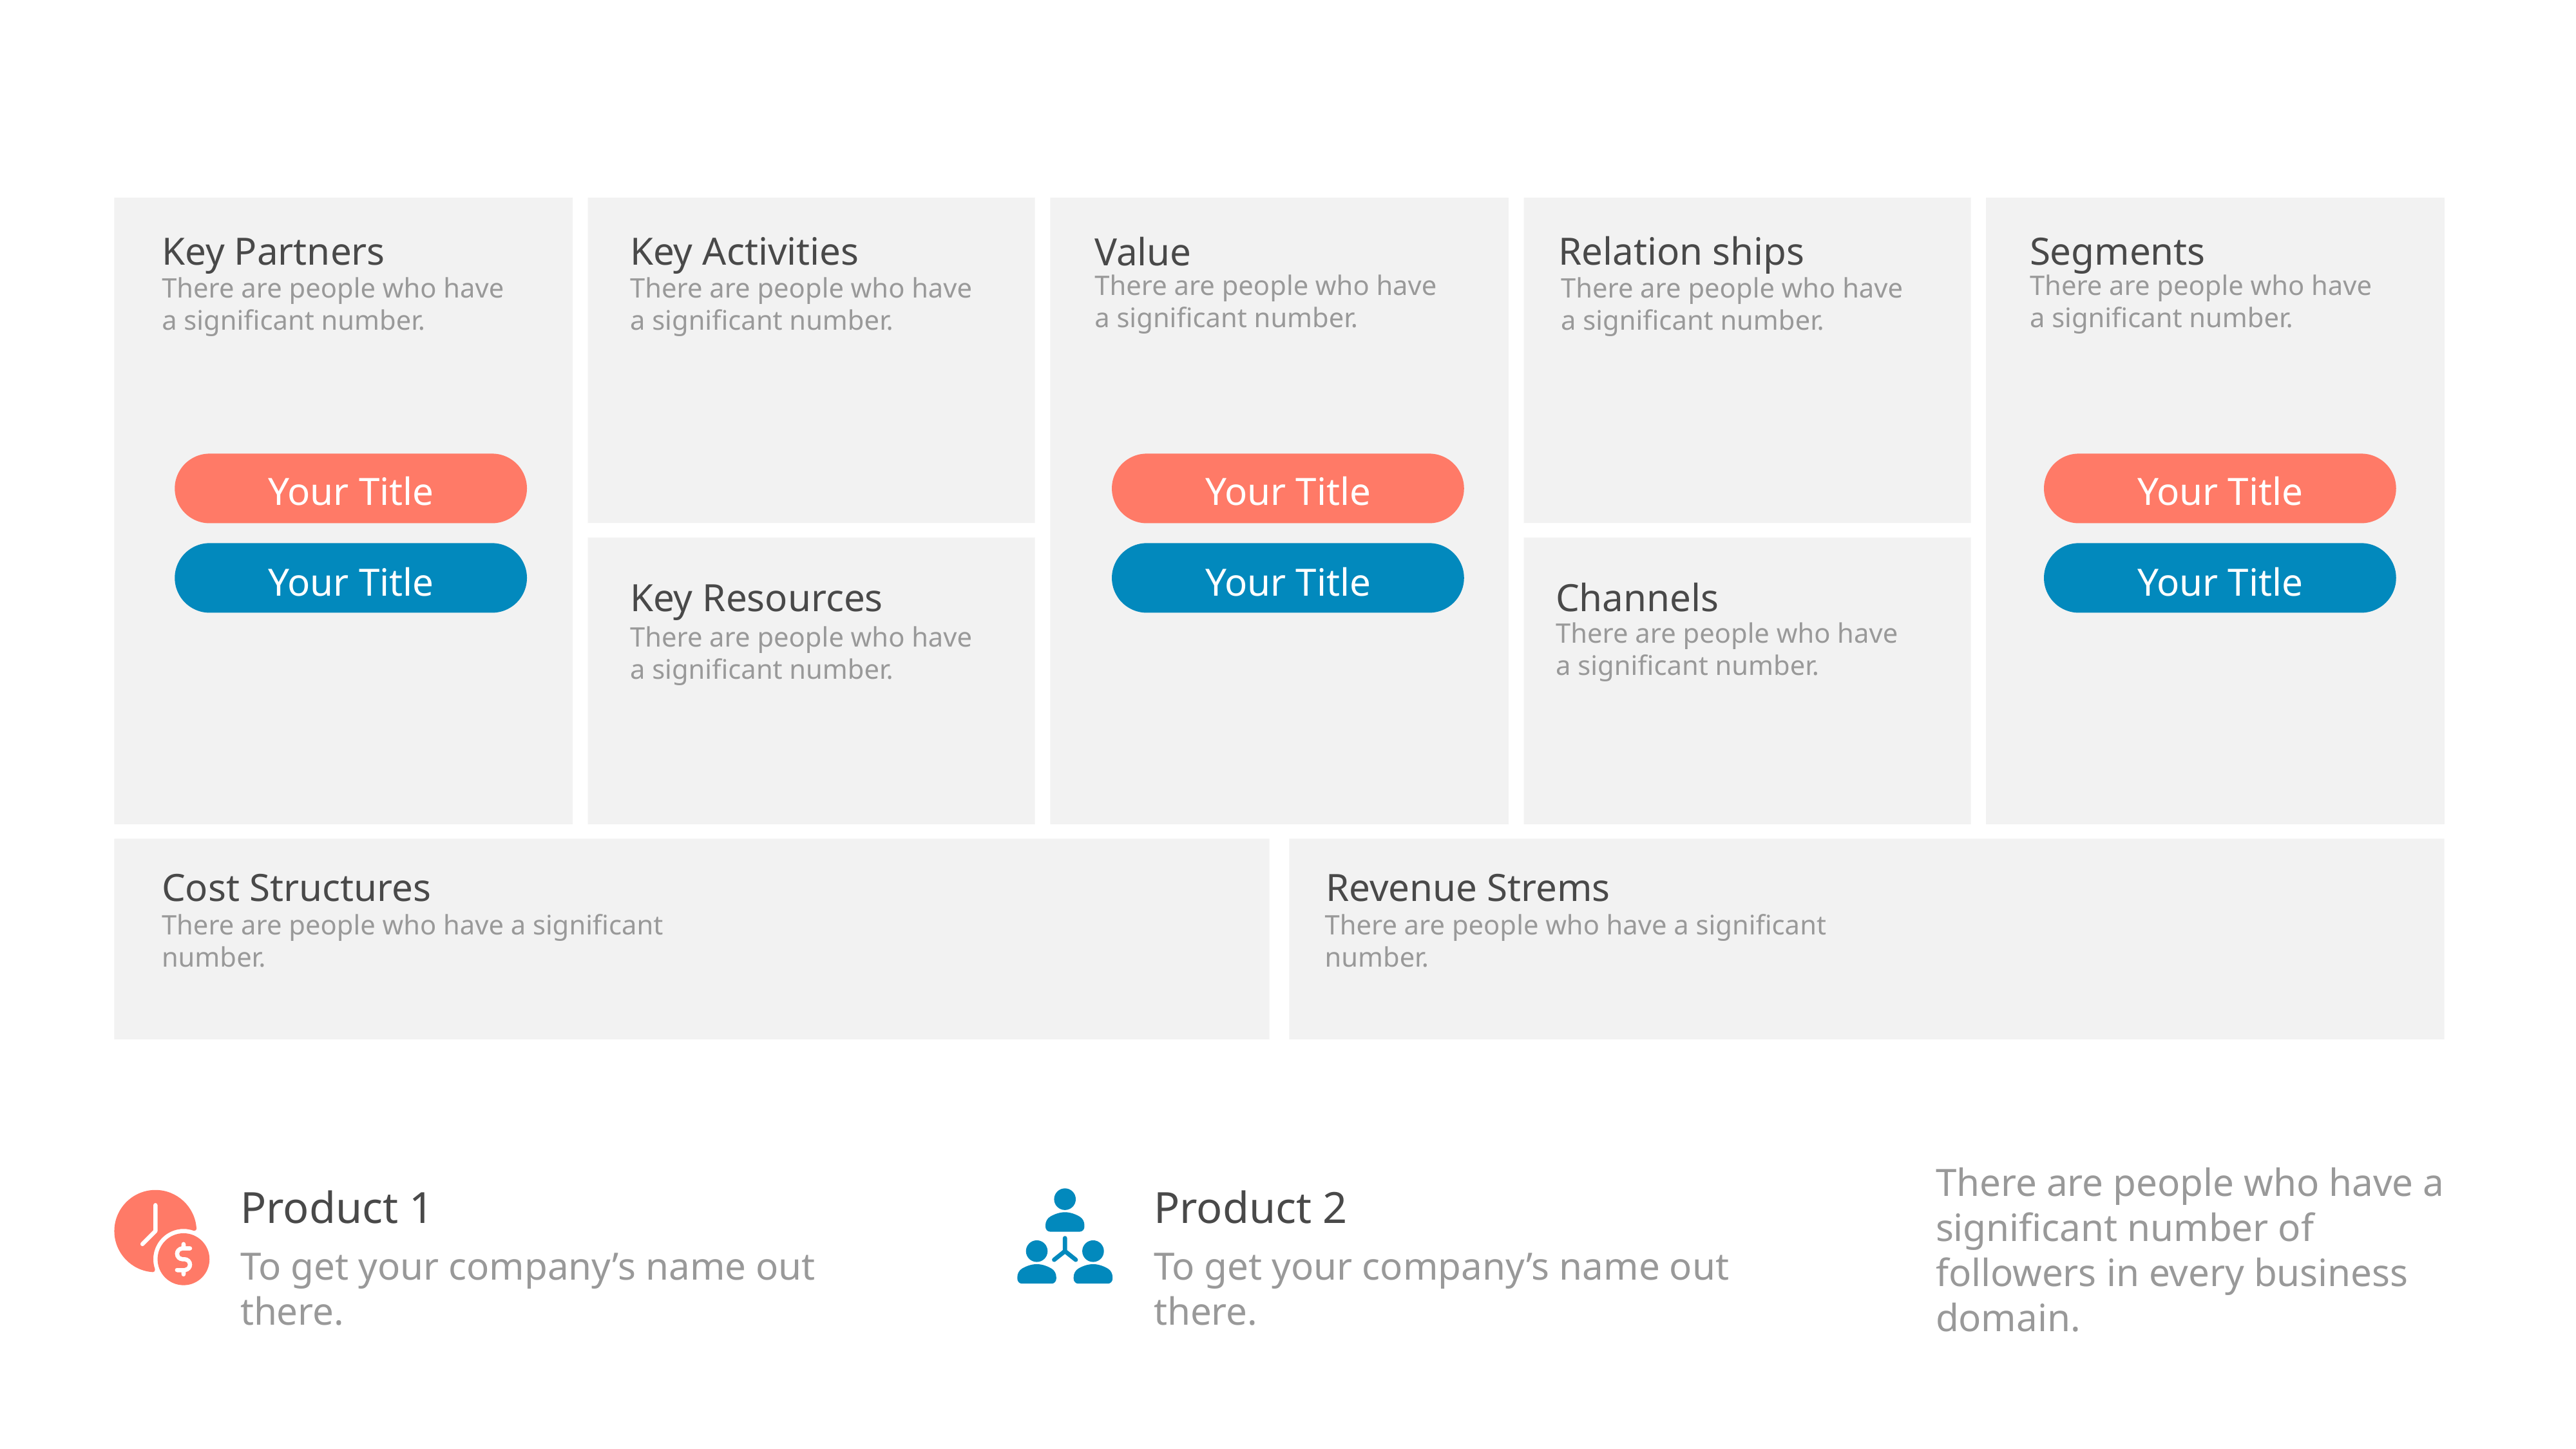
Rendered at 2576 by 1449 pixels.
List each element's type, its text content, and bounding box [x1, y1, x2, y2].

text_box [1017, 1188, 1113, 1284]
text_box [1112, 453, 1464, 613]
text_box There are people who have a significant number. [1315, 902, 1923, 977]
text_box There are people who have a significant number. [2020, 263, 2392, 337]
text_box There are people who have a significant number. [1551, 266, 1923, 340]
text_box To get your company’s name out there. [1144, 1237, 1833, 1338]
text_box Value [1085, 223, 1317, 263]
text_box [1049, 197, 1509, 825]
text_box [587, 197, 1036, 524]
text_box Segments [2020, 223, 2252, 263]
text_box Key Resources [620, 569, 957, 615]
text_box [113, 197, 573, 825]
text_box Key Activities [620, 223, 954, 266]
text_box Cost Structures [152, 858, 520, 903]
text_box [2043, 453, 2396, 613]
text_box To get your company’s name out there. [231, 1237, 919, 1338]
text_box [1523, 537, 1972, 825]
text_box Key Partners [152, 223, 444, 266]
text_box Revenue Strems [1316, 858, 1684, 902]
text_box Channels [1546, 569, 1780, 611]
text_box Product 2 [1144, 1175, 1627, 1237]
text_box [113, 838, 1270, 1040]
text_box Product 1 [231, 1175, 714, 1237]
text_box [175, 453, 528, 613]
text_box There are people who have a significant number. [1546, 611, 1921, 686]
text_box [114, 1189, 210, 1285]
text_box [587, 537, 1036, 825]
text_box There are people who have a significant number. [1085, 263, 1456, 337]
text_box [1288, 838, 2445, 1040]
text_box There are people who have a significant number. [620, 615, 995, 689]
text_box Relation ships [1549, 223, 1882, 278]
text_box [1985, 197, 2445, 825]
text_box There are people who have a significant number of followers in every business domain. [1926, 1153, 2462, 1344]
text_box There are people who have a significant number. [152, 266, 524, 340]
text_box [1523, 197, 1972, 524]
text_box There are people who have a significant number. [620, 266, 992, 340]
text_box There are people who have a significant number. [152, 903, 760, 978]
